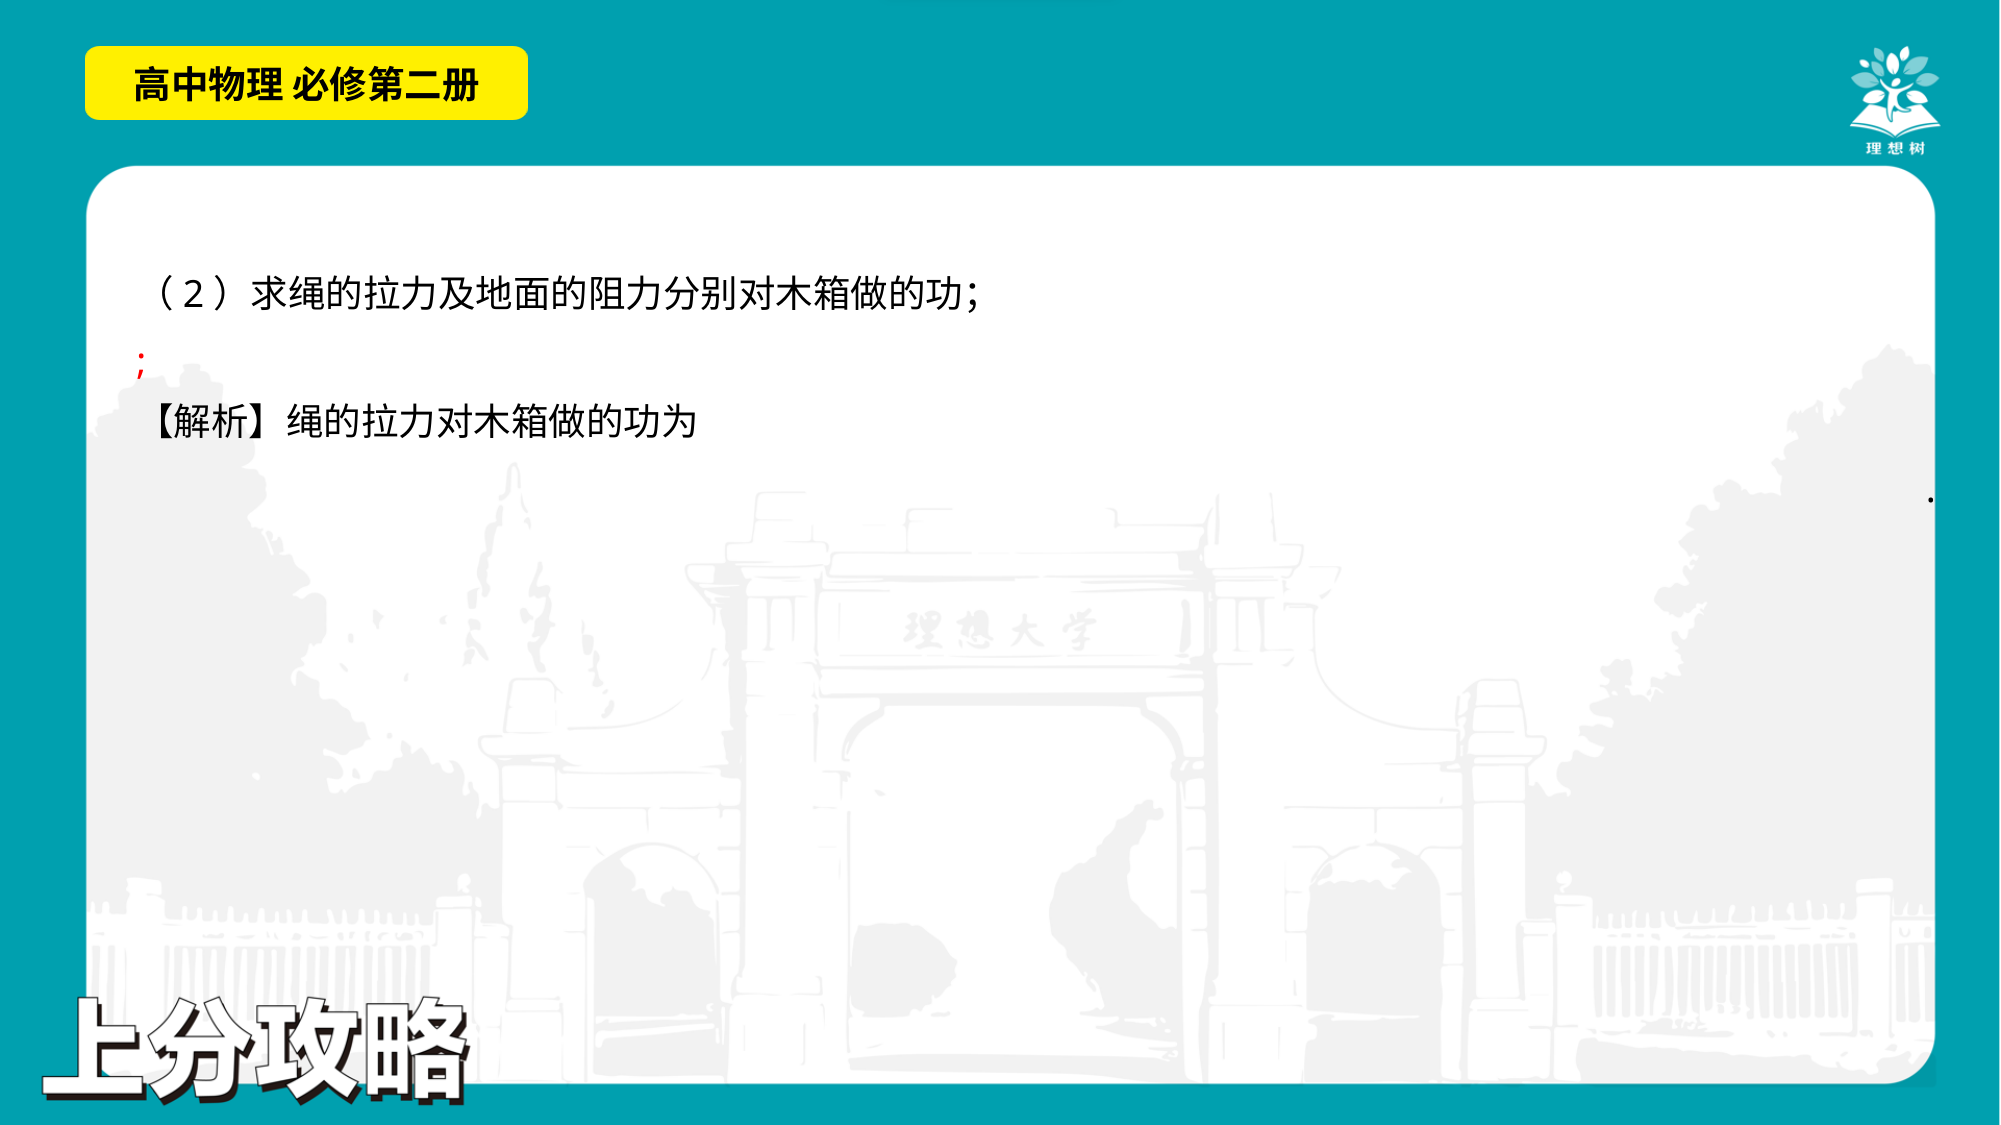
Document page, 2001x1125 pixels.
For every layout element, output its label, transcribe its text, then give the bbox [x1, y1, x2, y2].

picture [0, 0, 2000, 1125]
text_box （2）求绳的拉力及地面的阻力分别对木箱做的功； [136, 248, 1865, 308]
